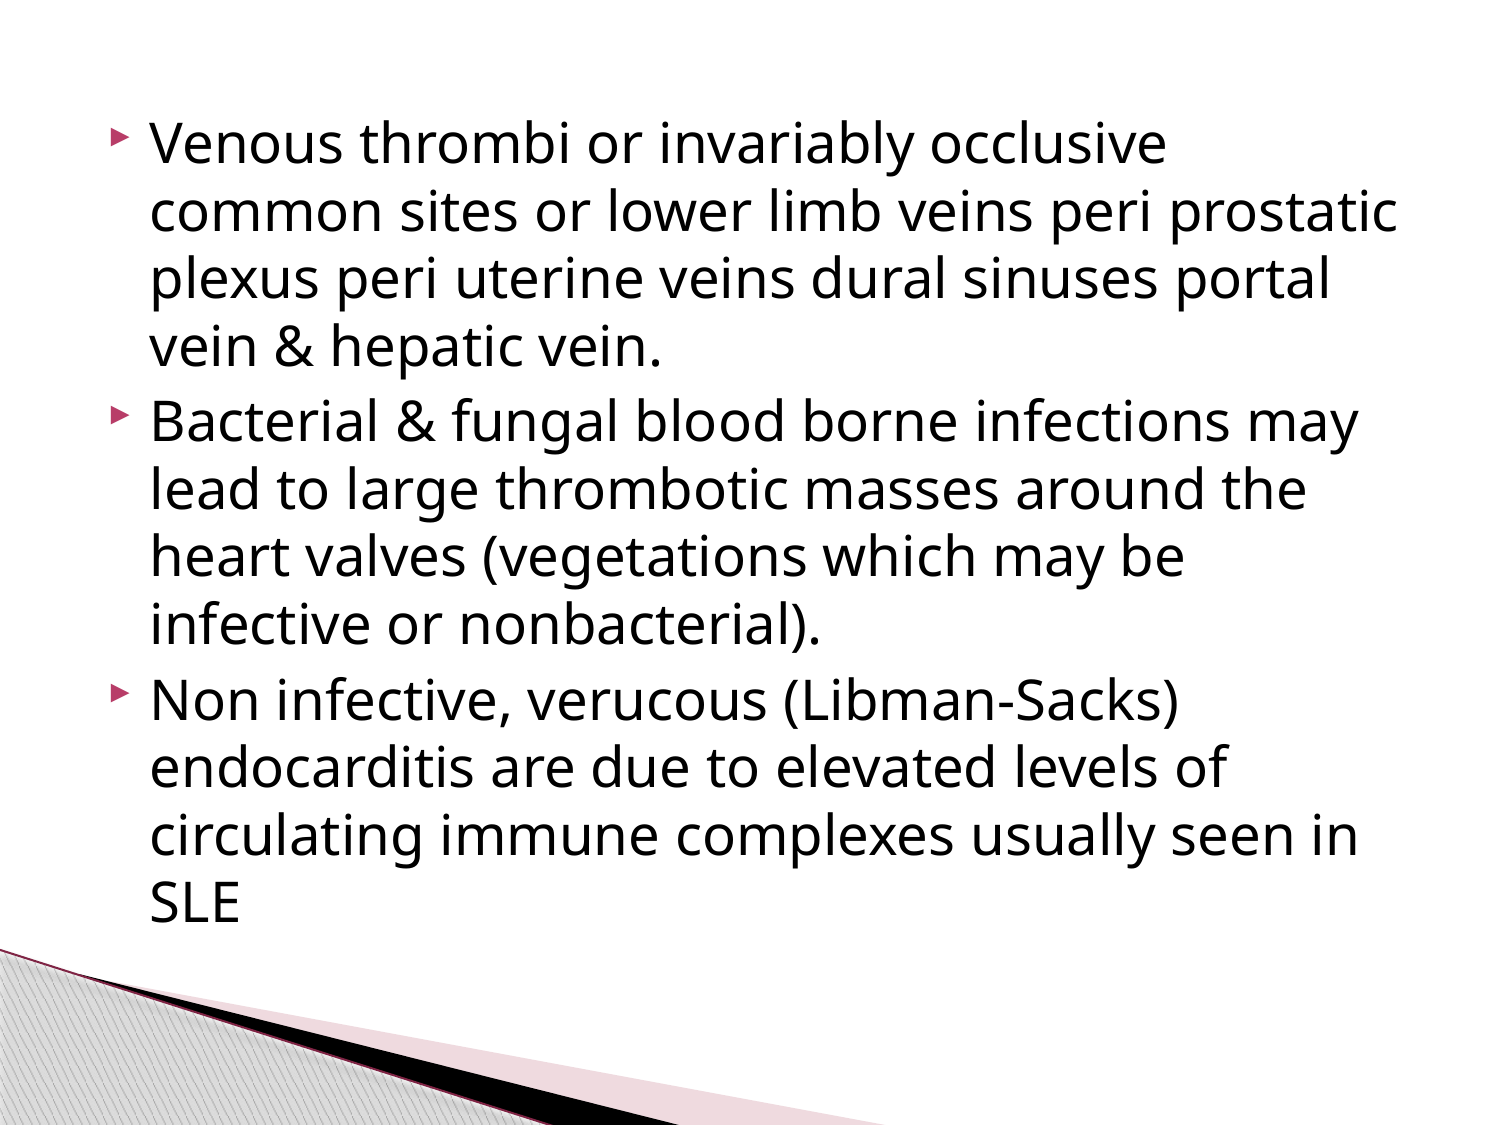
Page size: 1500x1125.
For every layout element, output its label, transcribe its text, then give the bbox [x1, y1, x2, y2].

list Venous thrombi or invariably occlusive common sites or lower limb veins peri prostatic plexus peri uterine veins dural sinuses portal vein & hepatic vein. Bacterial & fungal blood borne infections may lead to large thrombotic masses around the heart valves (vegetations which may be infective or nonbacterial). Non infective, verucous (Libman-Sacks) endocarditis are due to elevated levels of circulating immune complexes usually seen in SLE [75, 99, 1425, 986]
